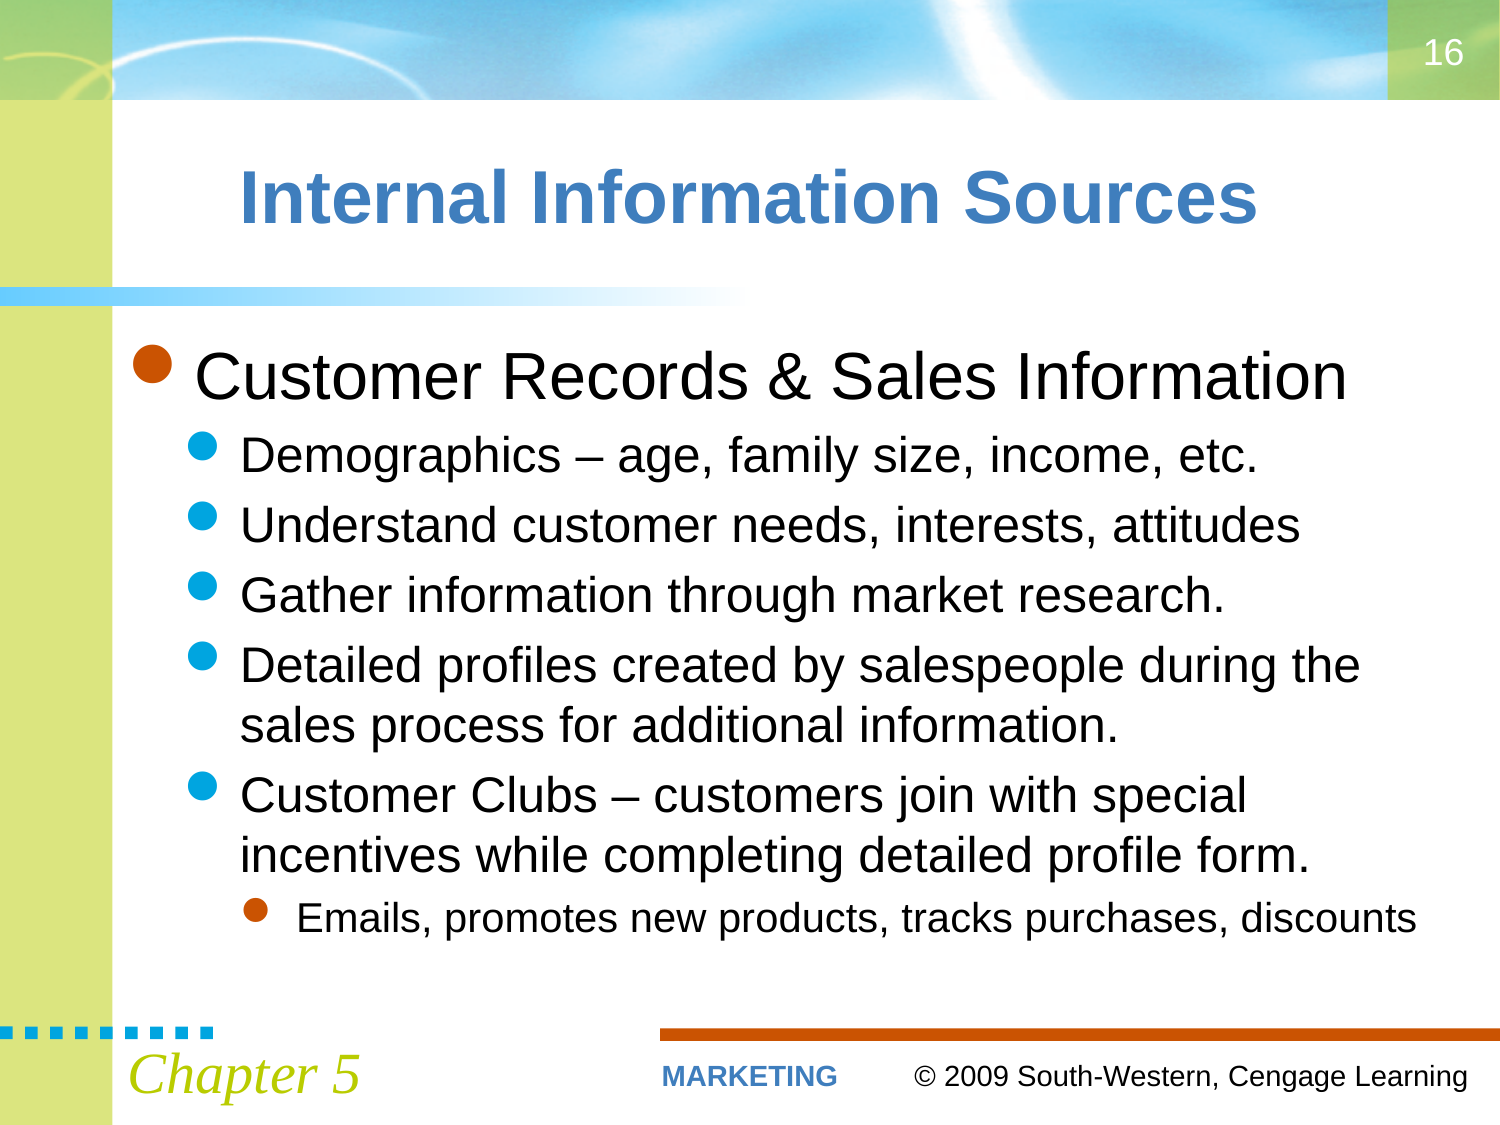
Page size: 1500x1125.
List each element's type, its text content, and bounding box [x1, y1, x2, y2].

slide_number 16 [1387, 0, 1500, 101]
title Internal Information Sources [112, 99, 1388, 288]
footer Chapter 5 [112, 1012, 638, 1113]
list Customer Records & Sales Information Demographics – age, family size, income, etc. Understand customer needs, interests, attitudes Gather information through market research. Detailed profiles created by salespeople during the sales process for additional information. Customer Clubs – customers join with special incentives while completing detailed profile form. Emails, promotes new products, tracks purchases, discounts [112, 324, 1476, 1001]
